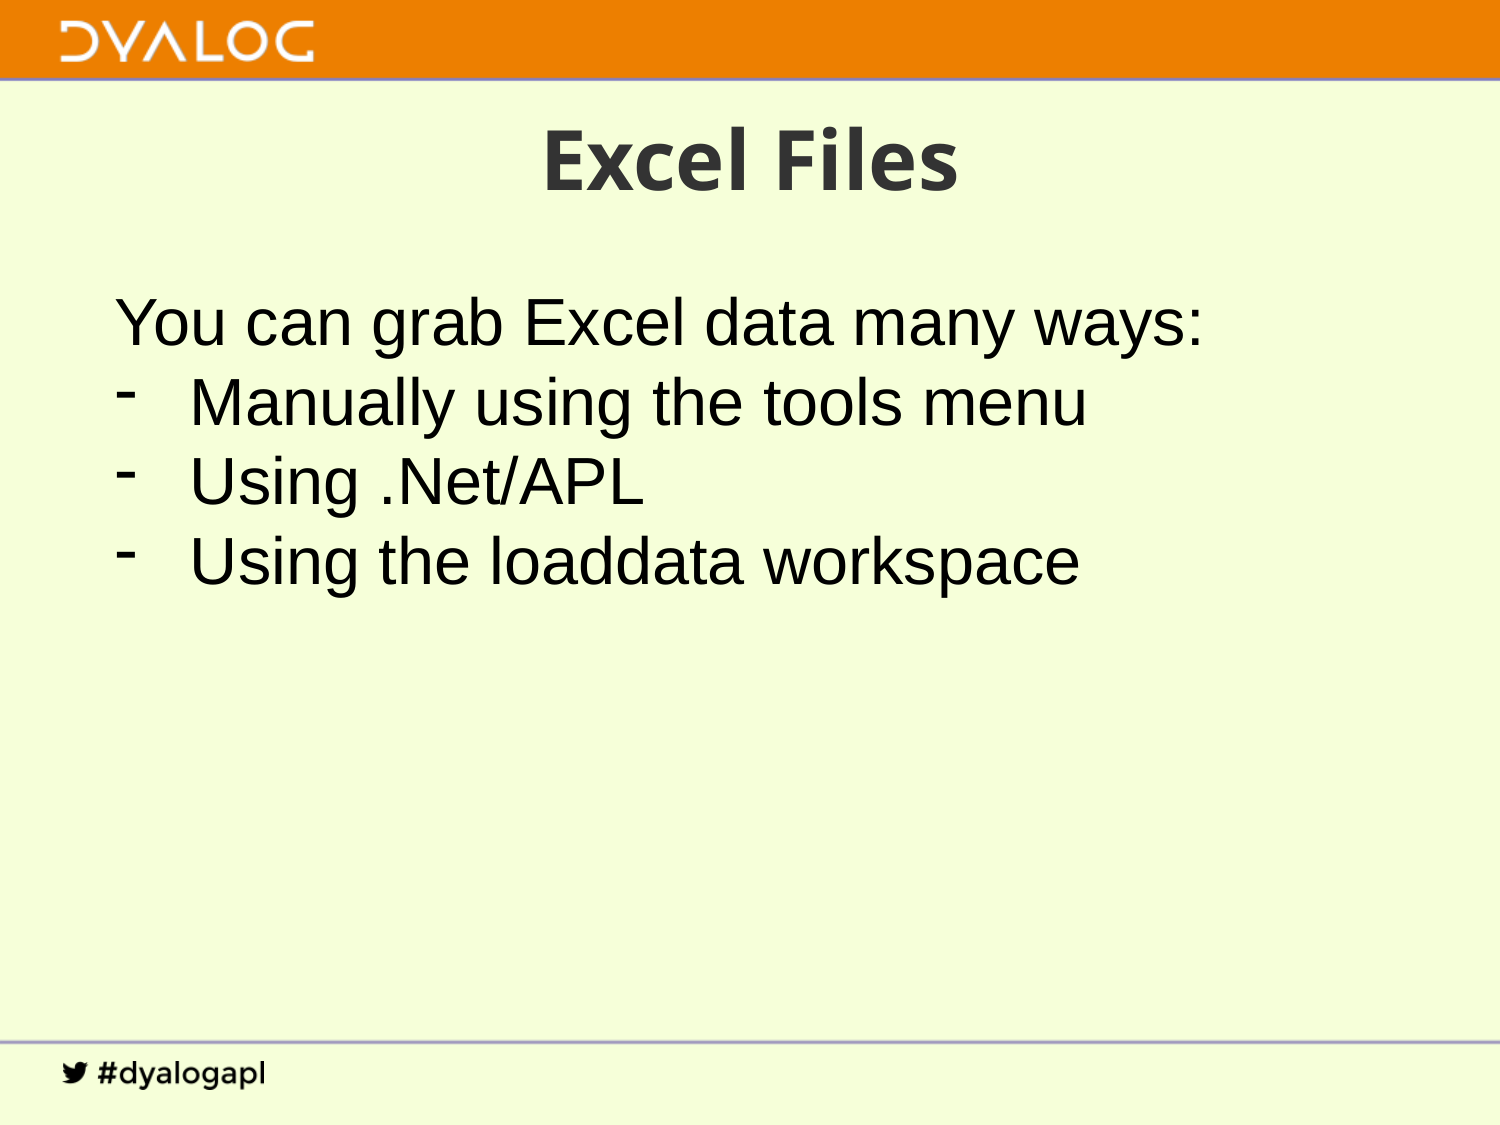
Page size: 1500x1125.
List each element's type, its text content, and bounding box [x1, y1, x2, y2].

picture [0, 0, 1500, 1125]
subtitle You can grab Excel data many ways: Manually using the tools menu Using .Net/APL Using the loaddata workspace [100, 270, 1412, 906]
title Excel Files [112, 99, 1388, 268]
